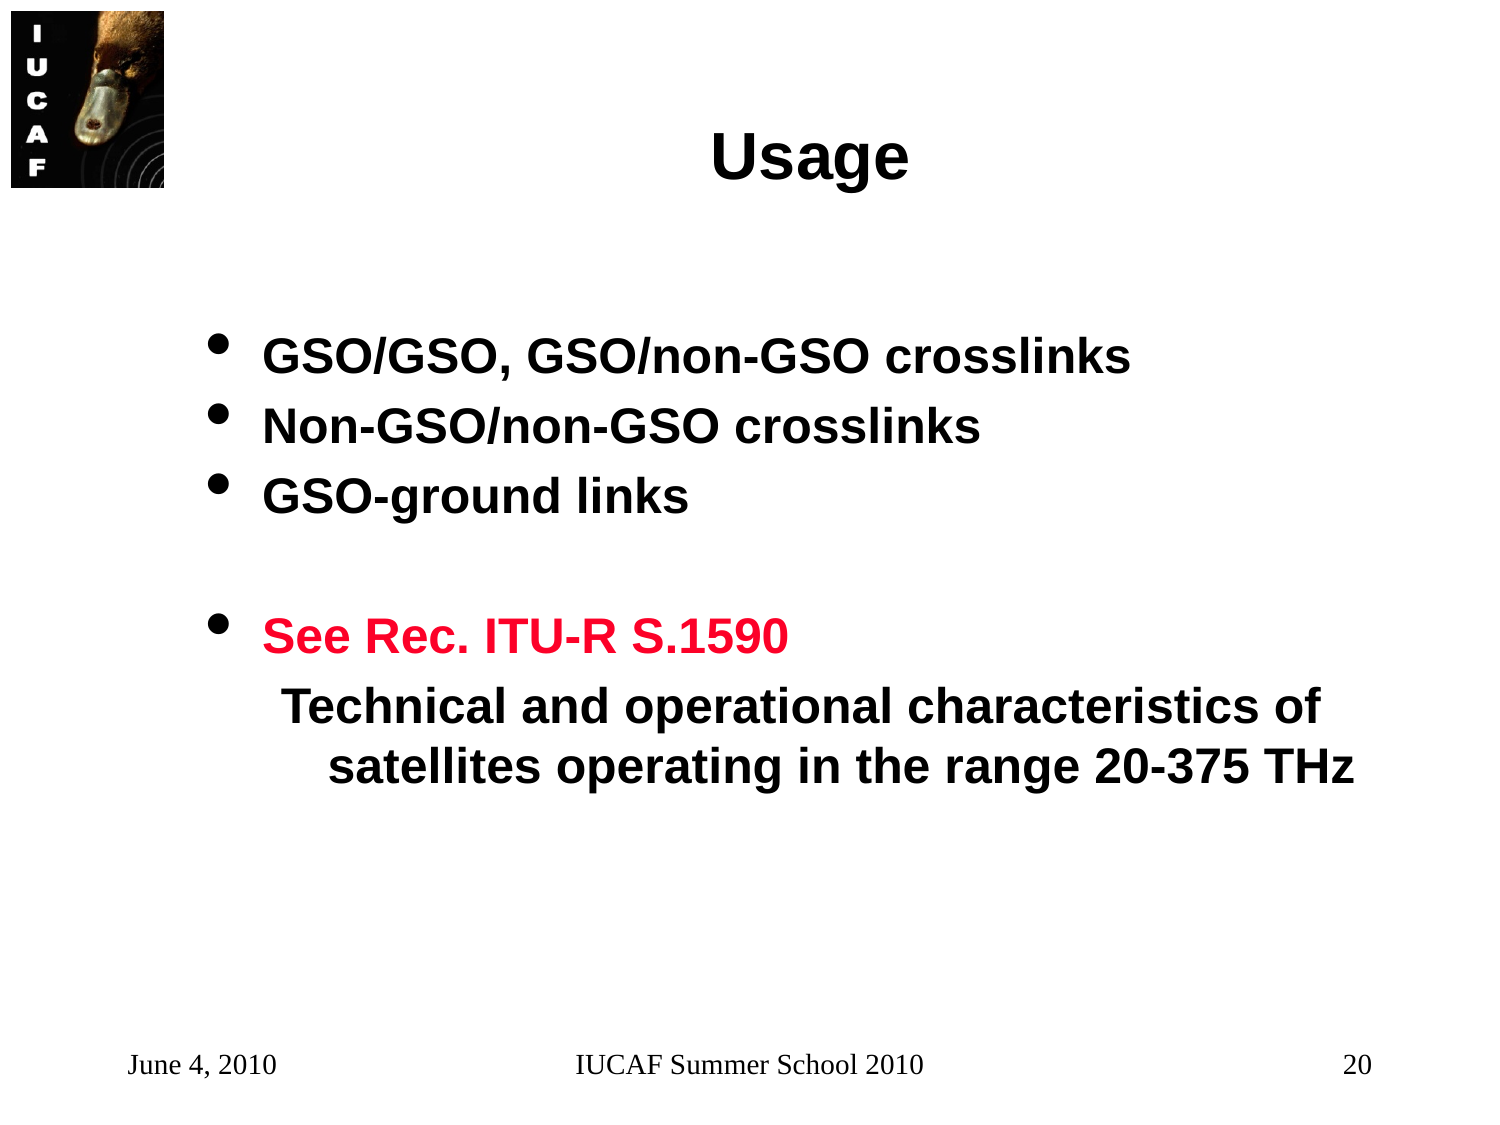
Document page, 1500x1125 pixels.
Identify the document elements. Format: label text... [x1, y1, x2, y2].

list GSO/GSO, GSO/non-GSO crosslinks Non-GSO/non-GSO crosslinks GSO-ground links See Rec. ITU-R S.1590 Technical and operational characteristics of satellites operating in the range 20-375 THz [190, 315, 1435, 991]
picture [11, 11, 164, 188]
footer IUCAF Summer School 2010 [512, 1024, 988, 1101]
title Usage [174, 59, 1448, 248]
slide_number 20 [1074, 1024, 1388, 1101]
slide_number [112, 1024, 426, 1101]
